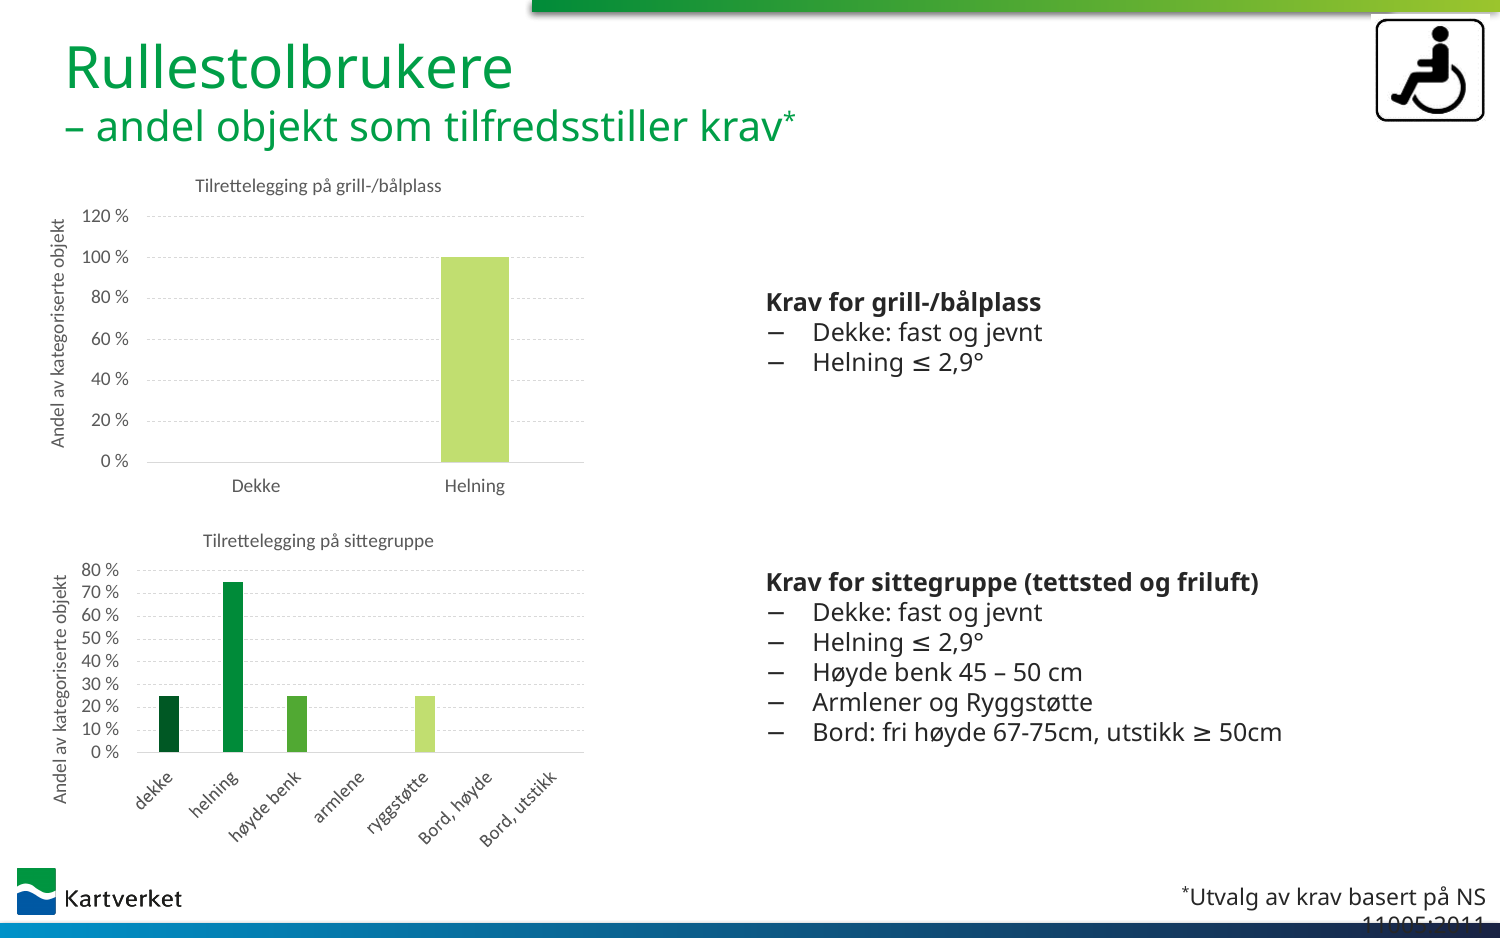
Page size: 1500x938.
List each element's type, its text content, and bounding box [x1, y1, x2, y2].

text_box Rullestolbrukere – andel objekt som tilfredsstiller krav* [49, 14, 1431, 158]
text_box Krav for sittegruppe (tettsted og friluft) Dekke: fast og jevnt Helning ≤ 2,9° Høyde benk 45 – 50 cm Armlener og Ryggstøtte Bord: fri høyde 67-75cm, utstikk ≥ 50cm [750, 559, 1500, 754]
text_box Krav for grill-/bålplass Dekke: fast og jevnt Helning ≤ 2,9° [750, 279, 1452, 384]
text_box *Utvalg av krav basert på NS 11005:2011 [1068, 873, 1500, 938]
picture [1371, 13, 1491, 127]
picture [41, 166, 596, 505]
picture [41, 520, 596, 859]
